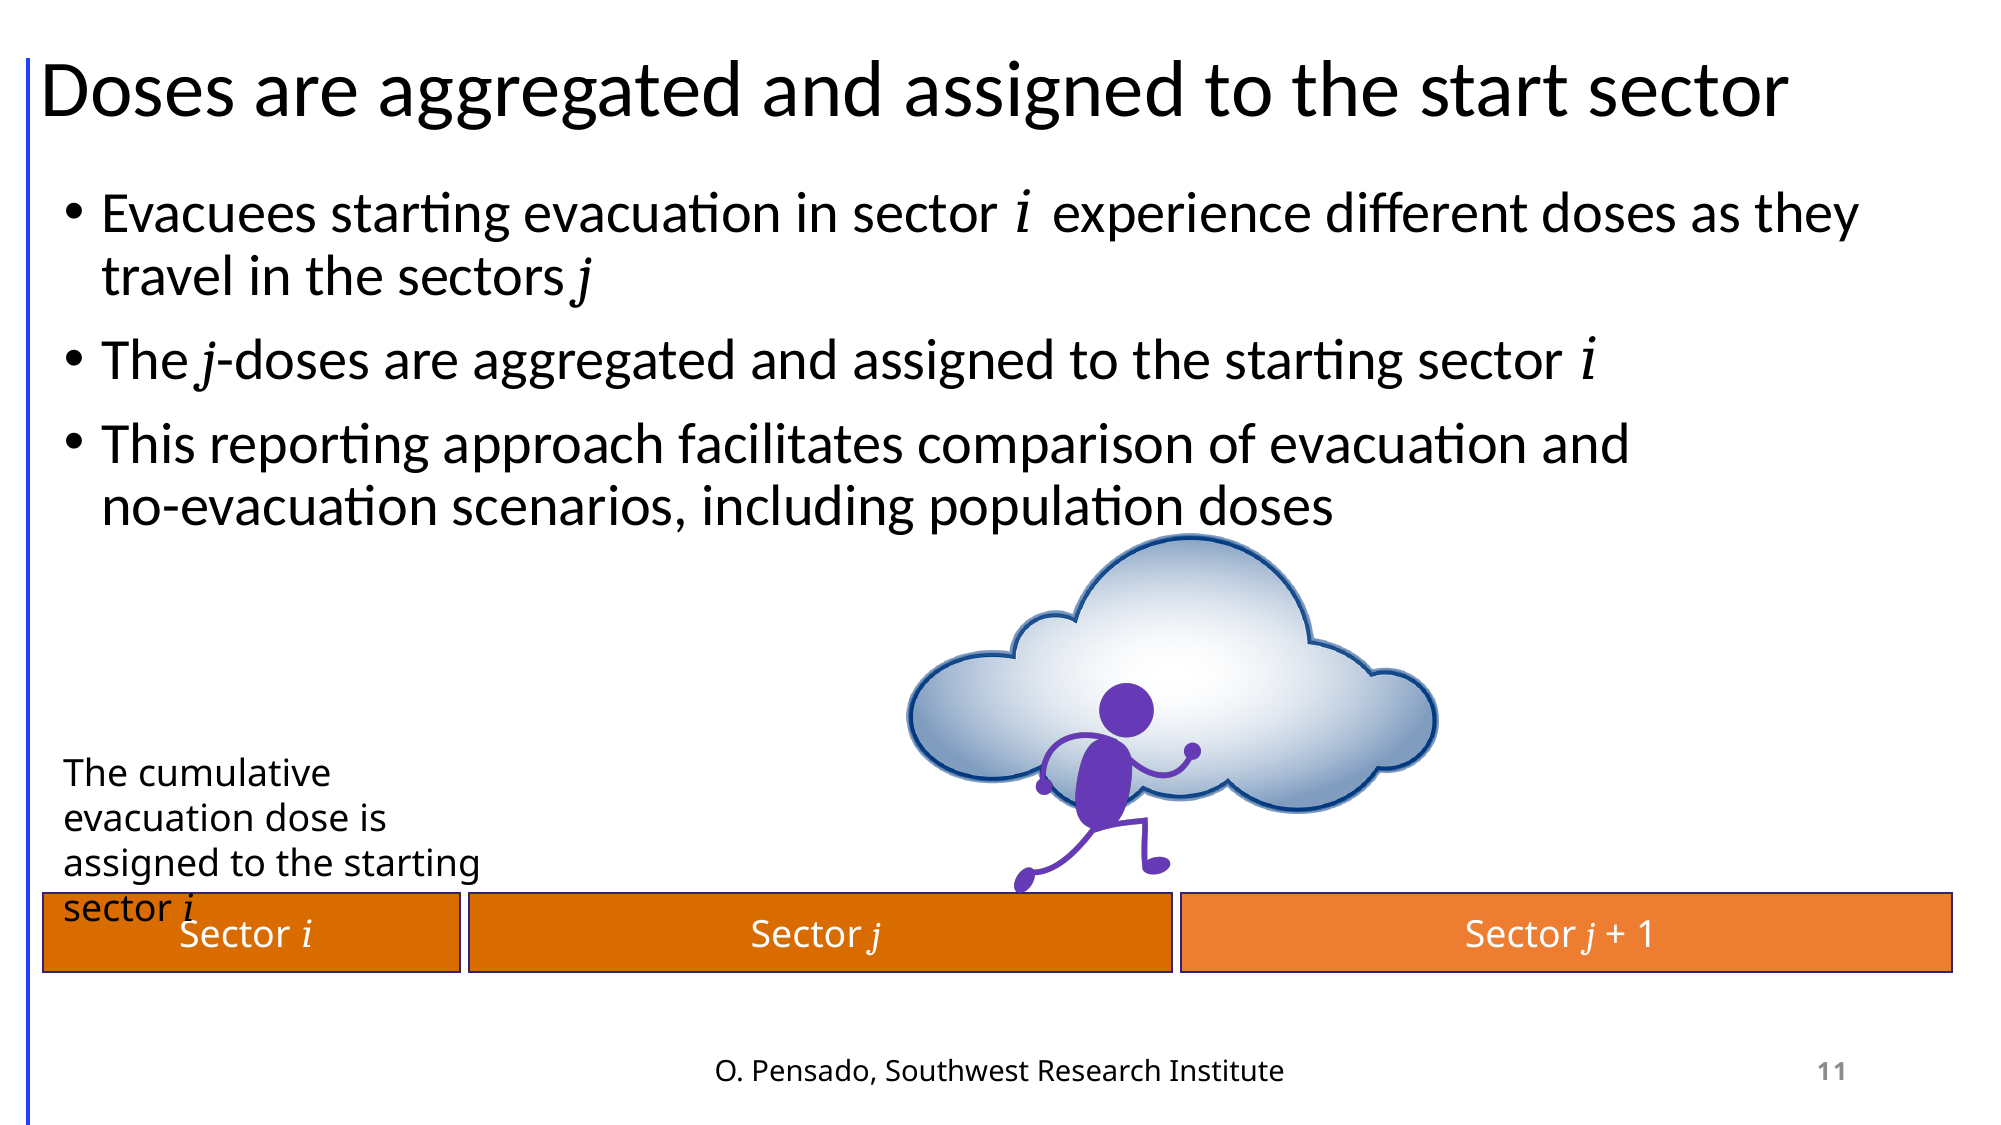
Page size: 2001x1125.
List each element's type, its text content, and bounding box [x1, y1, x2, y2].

picture [906, 533, 1439, 893]
footer O. Pensado, Southwest Research Institute [662, 1042, 1338, 1103]
text_box The cumulative evacuation dose is assigned to the starting sector 𝑖 [48, 741, 541, 937]
text_box Sector 𝑖 [42, 892, 461, 973]
slide_number 11 [1412, 1042, 1863, 1103]
text_box Sector j [468, 892, 1173, 973]
list Evacuees starting evacuation in sector 𝑖 experience different doses as they travel in the sectors j The j-doses are aggregated and assigned to the starting sector 𝑖 This reporting approach facilitates comparison of evacuation and no-evacuation scenarios, including population doses [48, 175, 1906, 668]
title Doses are aggregated and assigned to the start sector [25, 5, 2000, 176]
text_box Sector j + 1 [1180, 892, 1953, 973]
